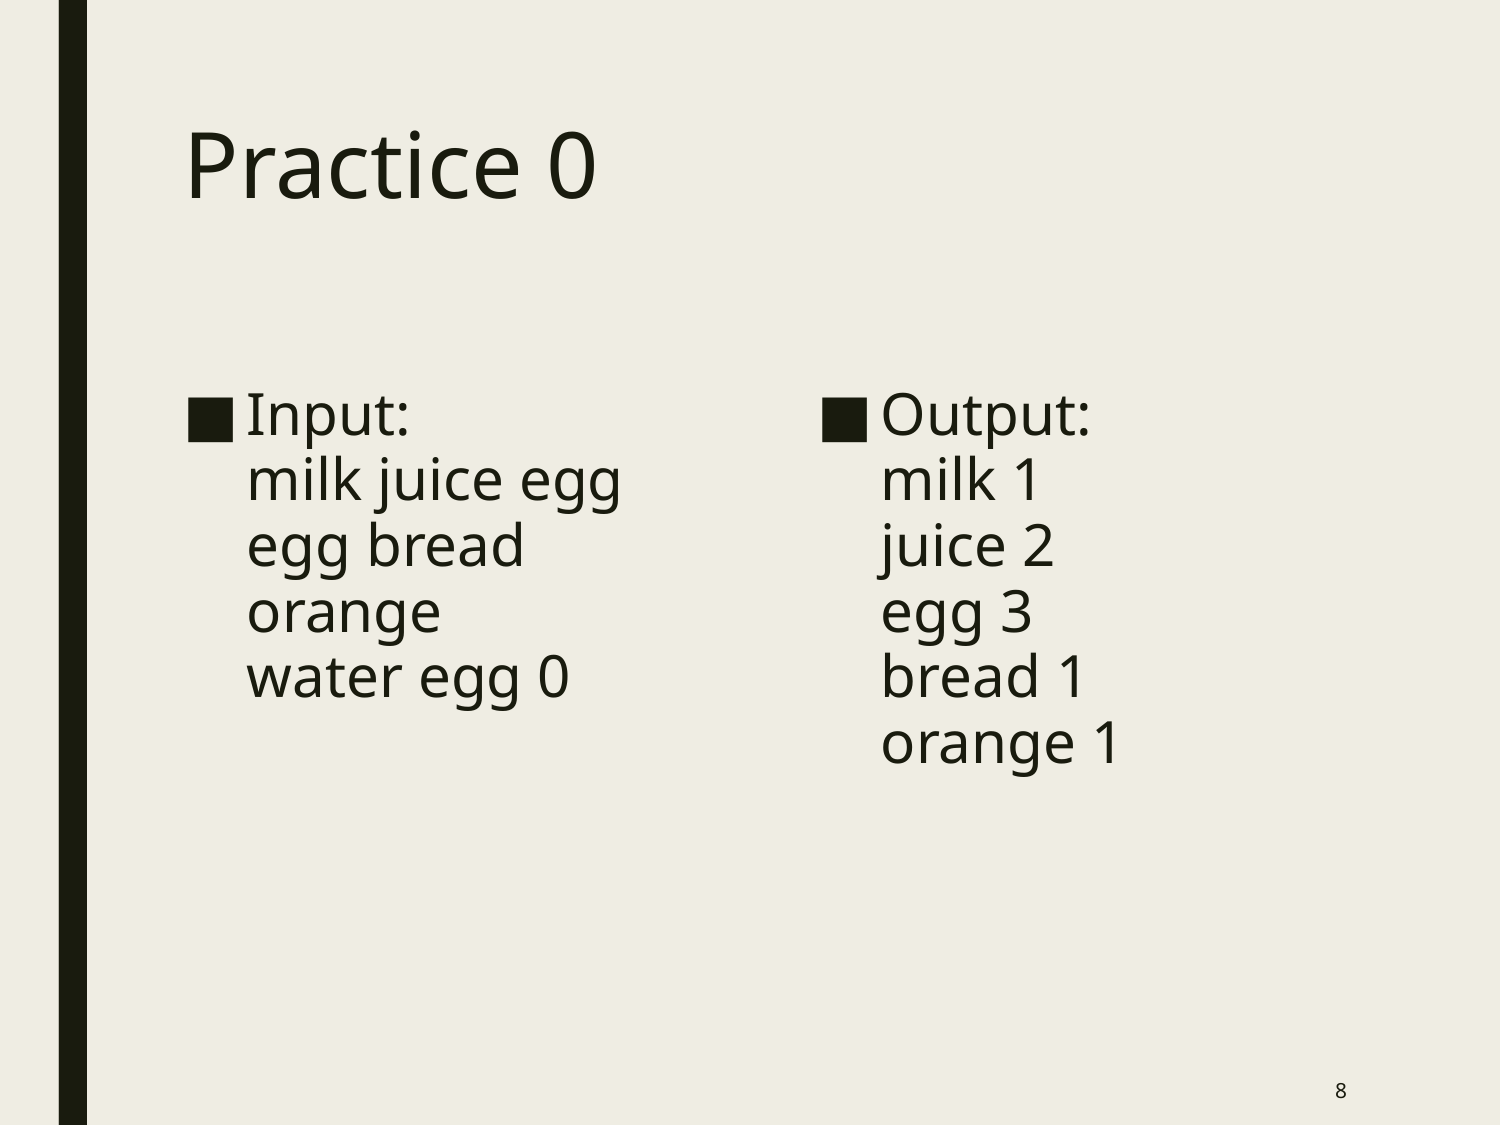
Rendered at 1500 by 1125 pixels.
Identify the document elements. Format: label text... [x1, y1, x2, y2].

slide_number 8 [1165, 1058, 1362, 1125]
title Practice 0 [168, 112, 1351, 357]
list Output: milk 1 juice 2 egg 3 bread 1 orange 1 [802, 375, 1351, 963]
list Input: milk juice egg egg bread orange water egg 0 [168, 375, 716, 963]
